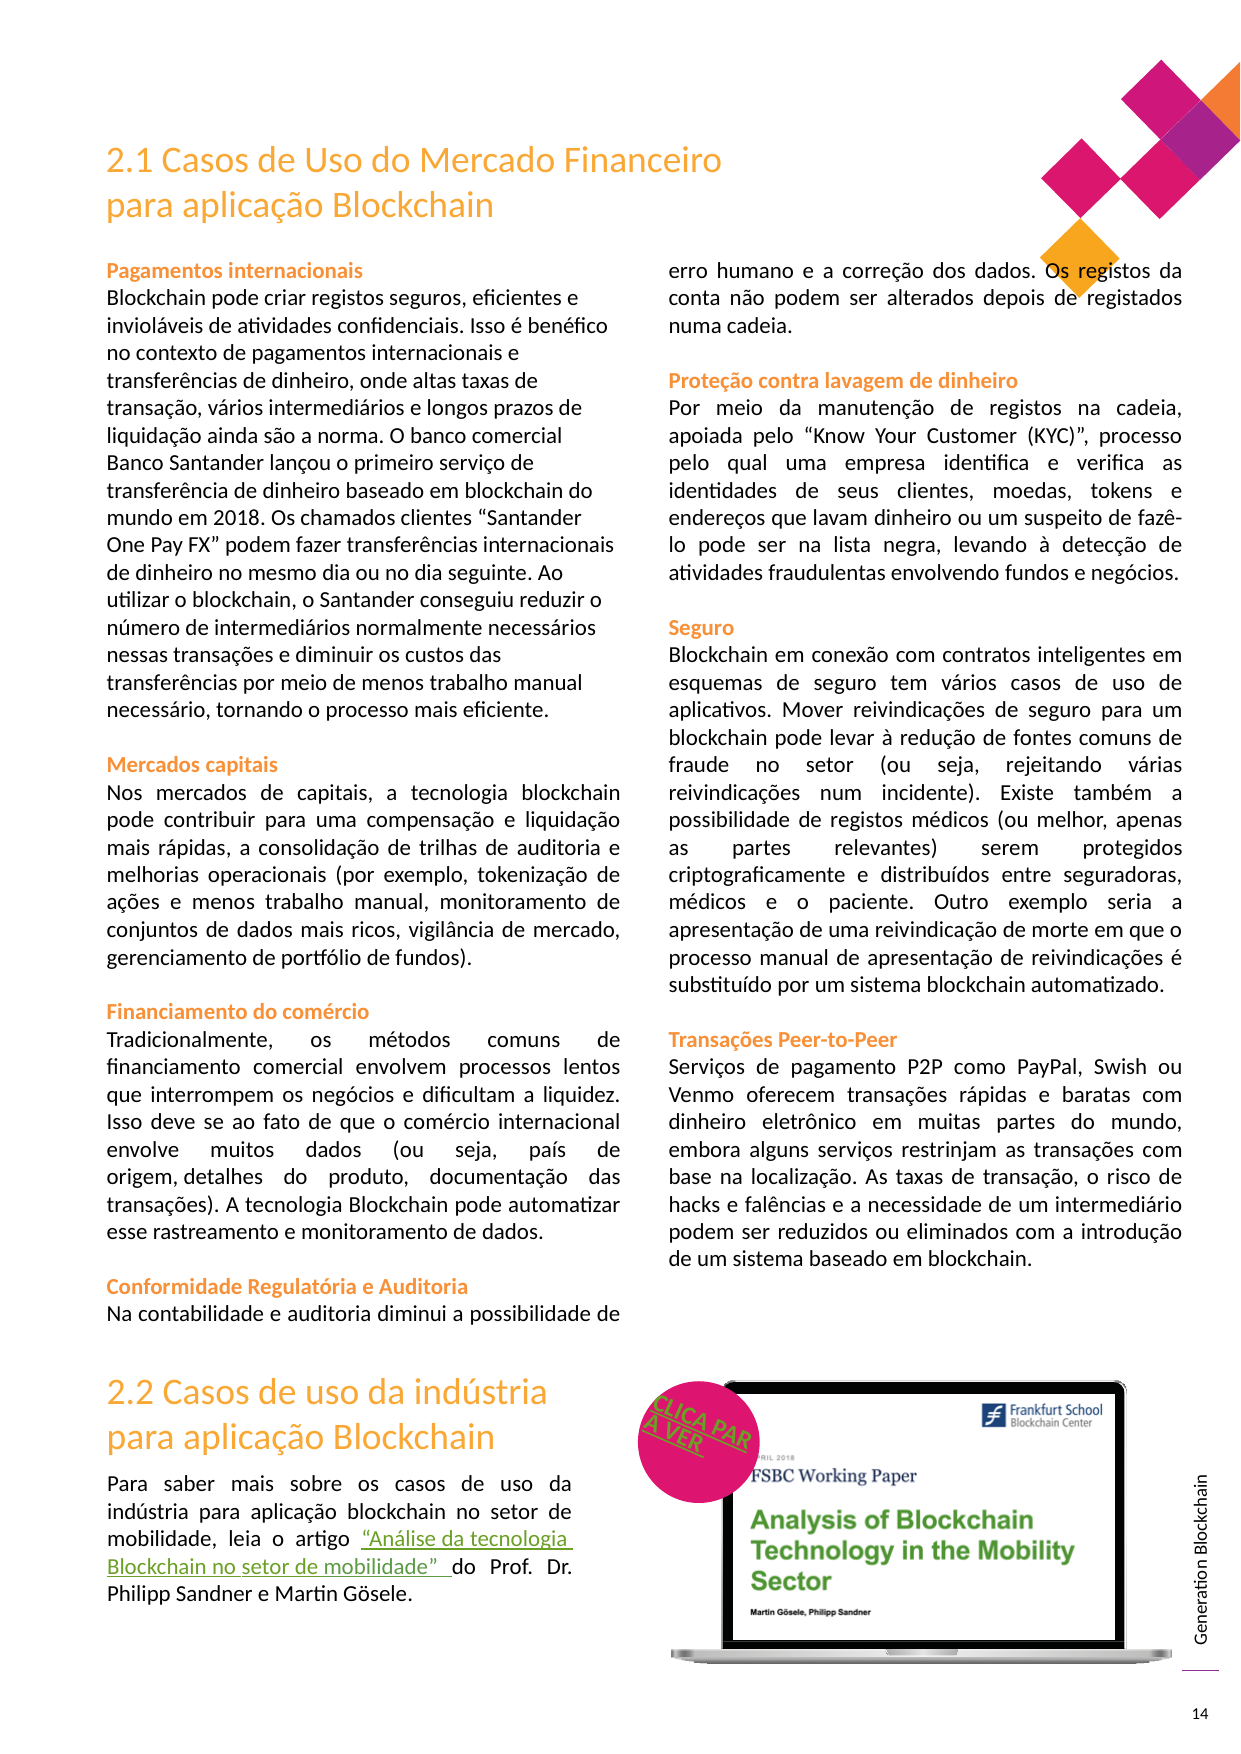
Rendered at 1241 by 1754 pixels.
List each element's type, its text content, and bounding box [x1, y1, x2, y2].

text_box Pagamentos internacionais Blockchain pode criar registos seguros, eficientes e invioláveis de atividades confidenciais. Isso é benéfico no contexto de pagamentos internacionais e transferências de dinheiro, onde altas taxas de transação, vários intermediários e longos prazos de liquidação ainda são a norma. O banco comercial Banco Santander lançou o primeiro serviço de transferência de dinheiro baseado em blockchain do mundo em 2018. Os chamados clientes “Santander One Pay FX” podem fazer transferências internacionais de dinheiro no mesmo dia ou no dia seguinte. Ao utilizar o blockchain, o Santander conseguiu reduzir o número de intermediários normalmente necessários nessas transações e diminuir os custos das transferências por meio de menos trabalho manual necessário, tornando o processo mais eficiente. Mercados capitais Nos mercados de capitais, a tecnologia blockchain pode contribuir para uma compensação e liquidação mais rápidas, a consolidação de trilhas de auditoria e melhorias operacionais (por exemplo, tokenização de ações e menos trabalho manual, monitoramento de conjuntos de dados mais ricos, vigilância de mercado, gerenciamento de portfólio de fundos). Financiamento do comércio Tradicionalmente, os métodos comuns de financiamento comercial envolvem processos lentos que interrompem os negócios e dificultam a liquidez. Isso deve se ao fato de que o comércio internacional envolve muitos dados (ou seja, país de origem, detalhes do produto, documentação das transações). A tecnologia Blockchain pode automatizar esse rastreamento e monitoramento de dados. Conformidade Regulatória e Auditoria Na contabilidade e auditoria diminui a possibilidade de erro humano e a correção dos dados. Os registos da conta não podem ser alterados depois de registados numa cadeia. Proteção contra lavagem de dinheiro Por meio da manutenção de registos na cadeia, apoiada pelo “Know Your Customer (KYC)”, processo pelo qual uma empresa identifica e verifica as identidades de seus clientes, moedas, tokens e endereços que lavam dinheiro ou um suspeito de fazê-lo pode ser na lista negra, levando à detecção de atividades fraudulentas envolvendo fundos e negócios. Seguro Blockchain em conexão com contratos inteligentes em esquemas de seguro tem vários casos de uso de aplicativos. Mover reivindicações de seguro para um blockchain pode levar à redução de fontes comuns de fraude no setor (ou seja, rejeitando várias reivindicações num incidente). Existe também a possibilidade de registos médicos (ou melhor, apenas as partes relevantes) serem protegidos criptograficamente e distribuídos entre seguradoras, médicos e o paciente. Outro exemplo seria a apresentação de uma reivindicação de morte em que o processo manual de apresentação de reivindicações é substituído por um sistema blockchain automatizado. Transações Peer-to-Peer Serviços de pagamento P2P como PayPal, Swish ou Venmo oferecem transações rápidas e baratas com dinheiro eletrônico em muitas partes do mundo, embora alguns serviços restrinjam as transações com base na localização. As taxas de transação, o risco de hacks e falências e a necessidade de um intermediário podem ser reduzidos ou eliminados com a introdução de um sistema baseado em blockchain. [91, 248, 1198, 1339]
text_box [628, 1381, 765, 1503]
text_box 2.1 Casos de Uso do Mercado Financeiro para aplicação Blockchain [91, 127, 1084, 228]
slide_number 14 [1169, 1674, 1231, 1751]
text_box 2.2 Casos de uso da indústria para aplicação Blockchain [91, 1359, 588, 1437]
text_box Para saber mais sobre os casos de uso da indústria para aplicação blockchain no setor de mobilidade, leia o artigo “Análise da tecnologia Blockchain no setor de mobilidade” do Prof. Dr. Philipp Sandner e Martin Gösele. [92, 1461, 588, 1628]
picture [733, 1394, 1115, 1641]
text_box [671, 1380, 1172, 1665]
